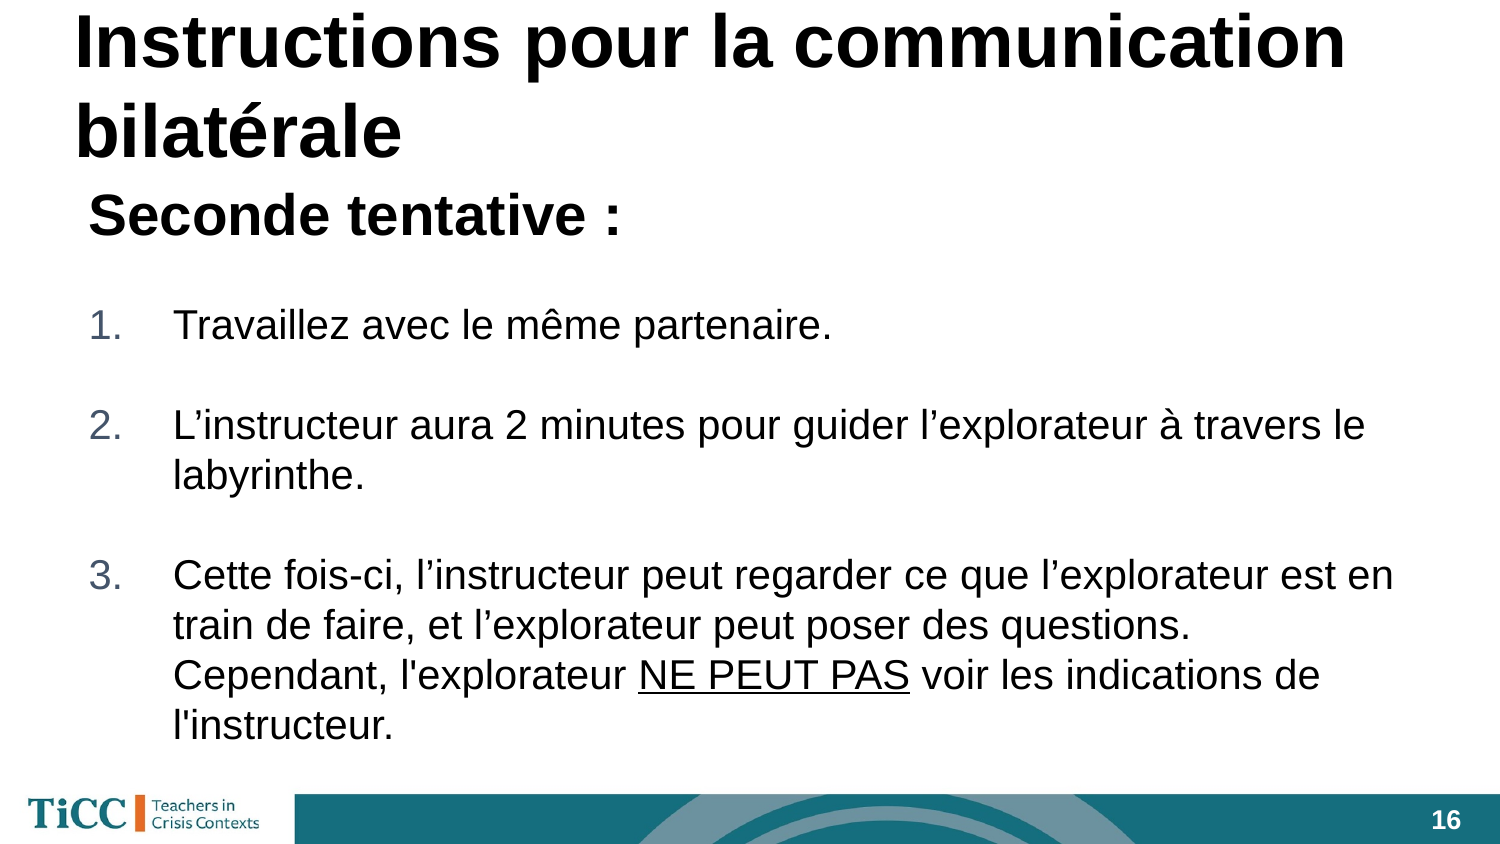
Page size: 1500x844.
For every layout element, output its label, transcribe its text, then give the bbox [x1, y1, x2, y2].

slide_number ‹#› [1386, 786, 1477, 844]
list Seconde tentative : Travaillez avec le même partenaire. L’instructeur aura 2 minutes pour guider l’explorateur à travers le labyrinthe. Cette fois-ci, l’instructeur peut regarder ce que l’explorateur est en train de faire, et l’explorateur peut poser des questions. Cependant, l'explorateur NE PEUT PAS voir les indications de l'instructeur. [73, 162, 1424, 731]
title Instructions pour la communication bilatérale [59, 0, 1485, 188]
picture [0, 0, 1500, 844]
